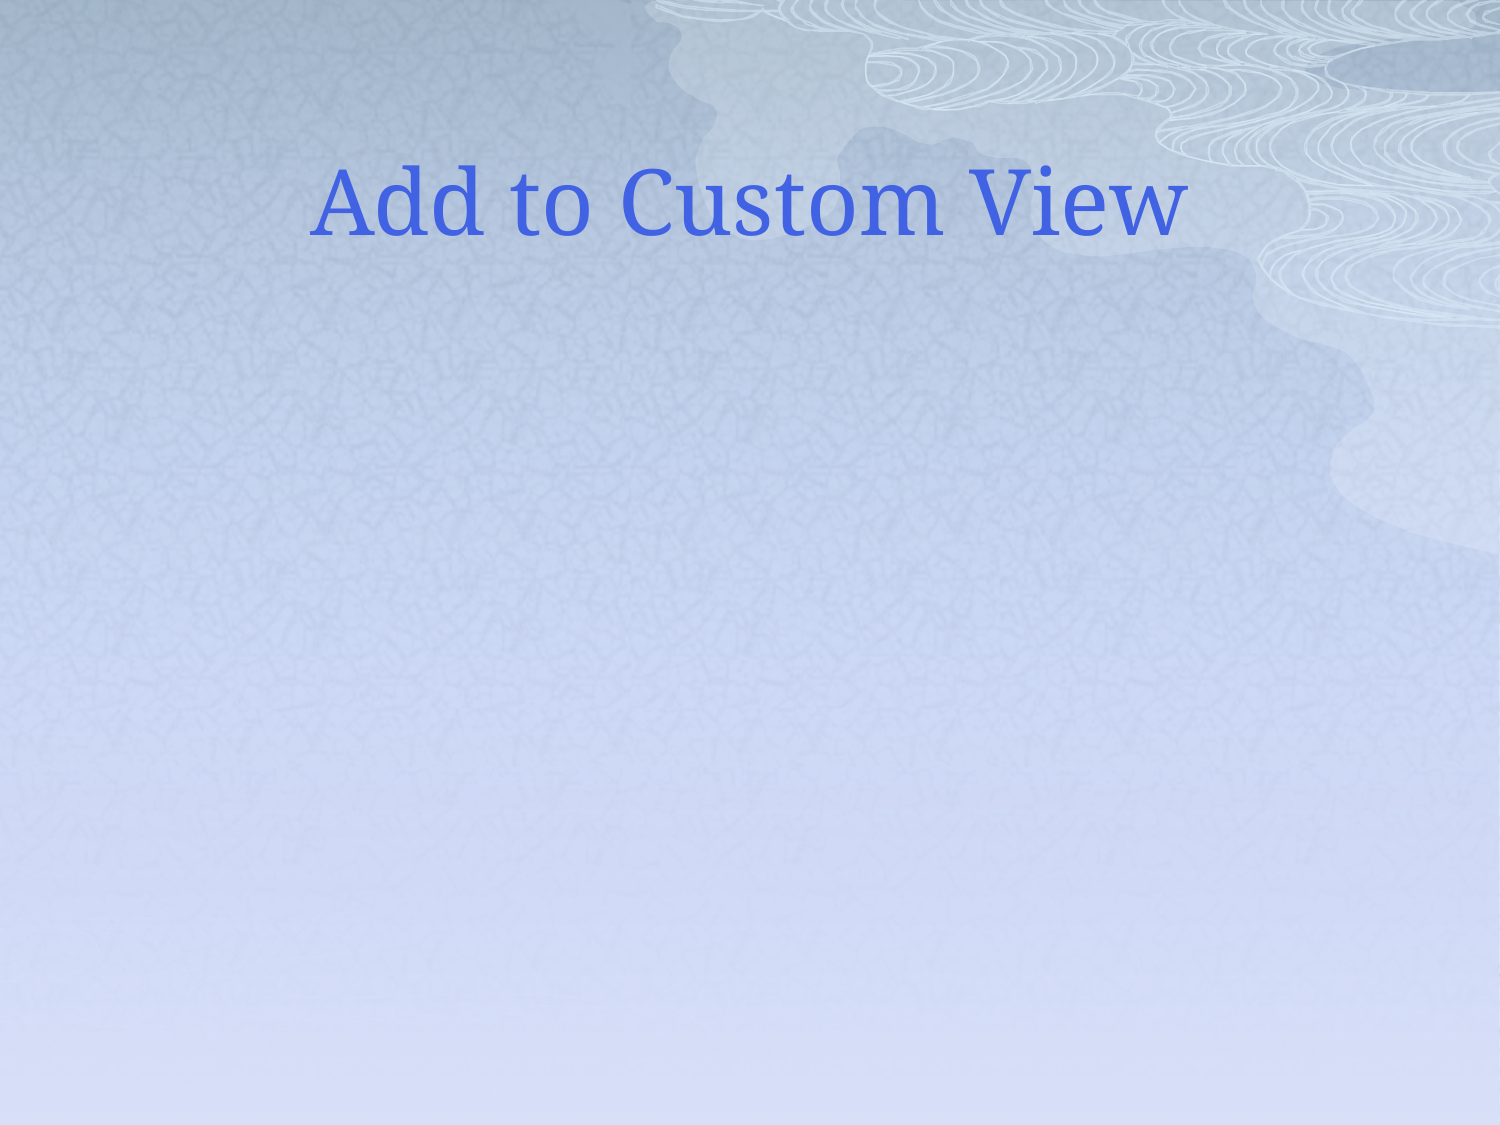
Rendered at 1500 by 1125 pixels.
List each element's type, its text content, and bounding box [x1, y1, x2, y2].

title Add to Custom View [75, 105, 1425, 293]
